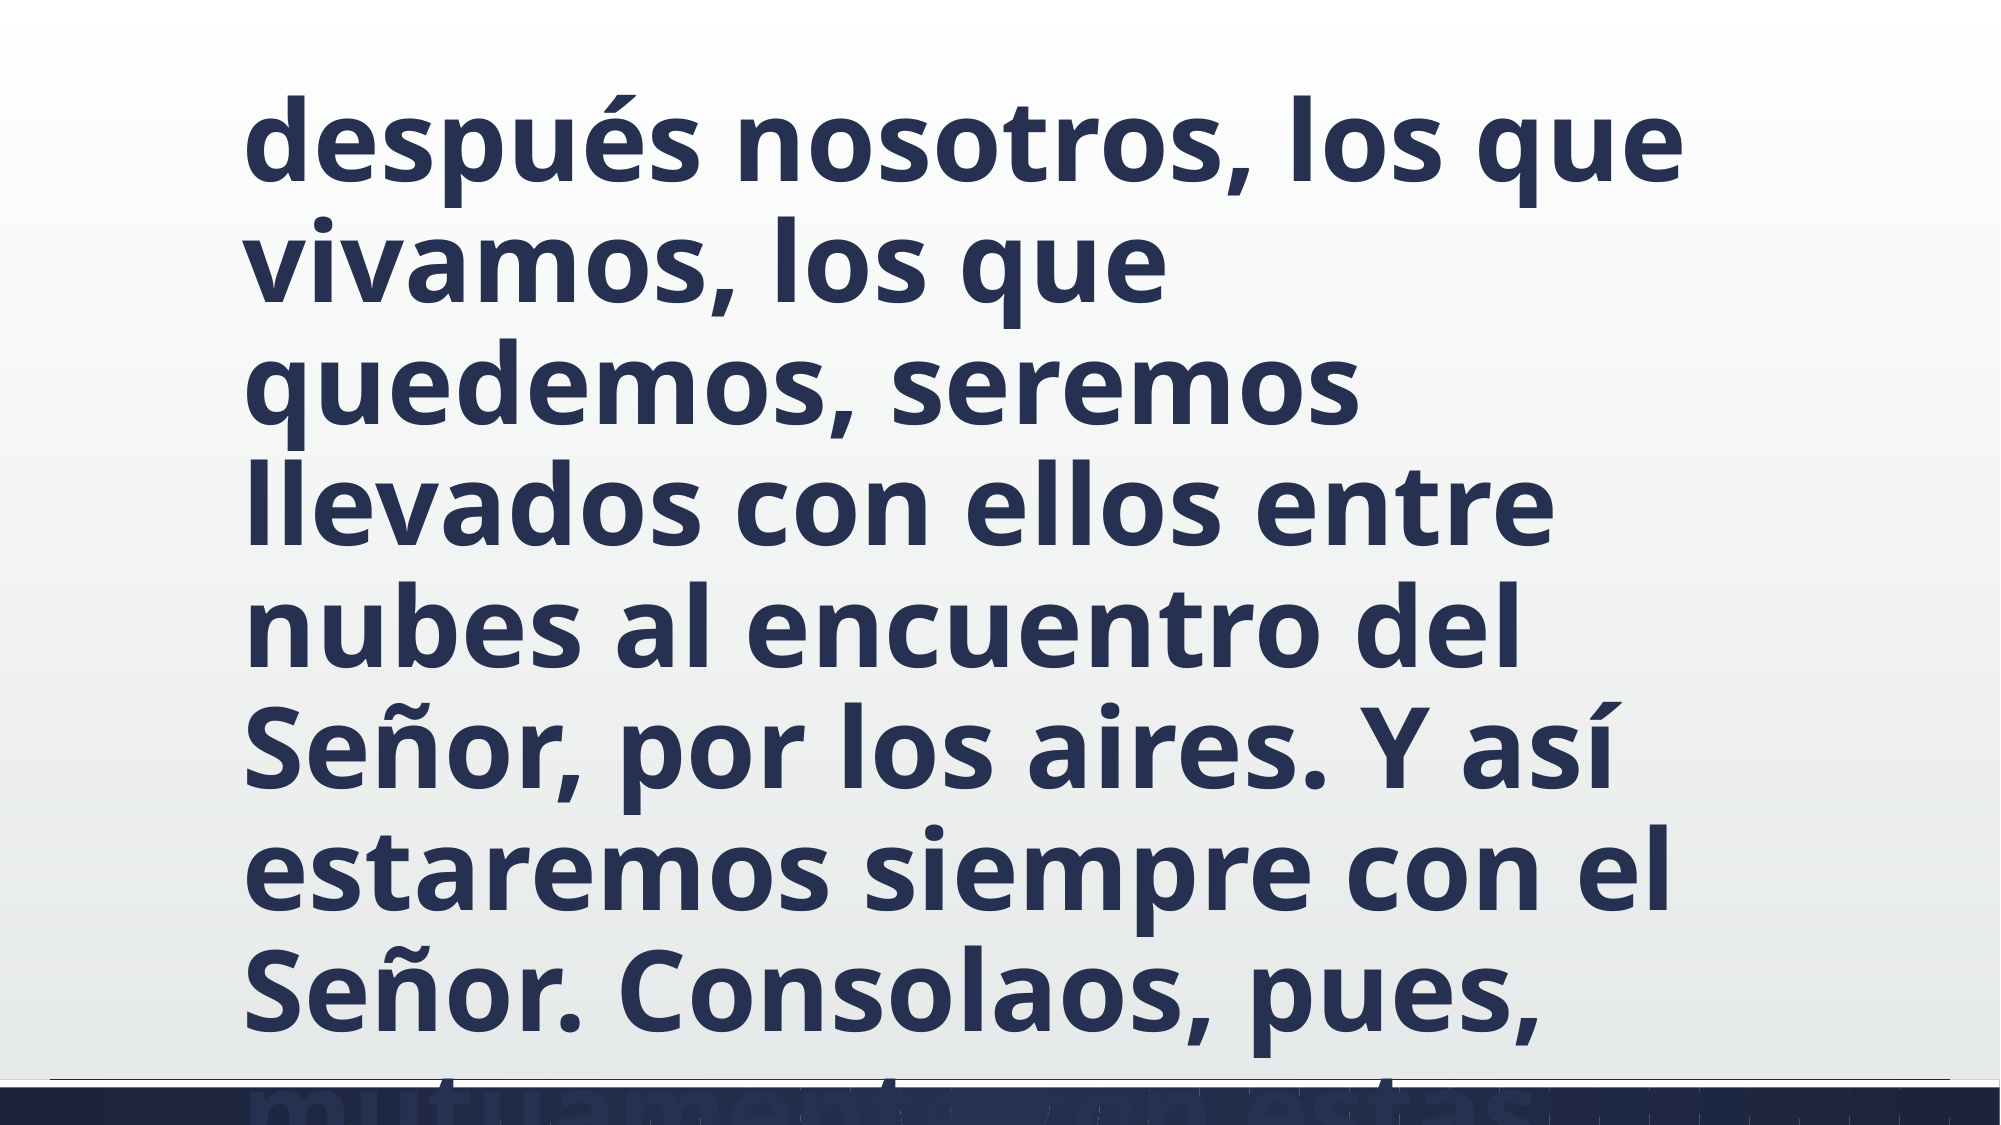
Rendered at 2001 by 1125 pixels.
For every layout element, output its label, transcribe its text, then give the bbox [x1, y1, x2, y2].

list después nosotros, los que vivamos, los que quedemos, seremos llevados con ellos entre nubes al encuentro del Señor, por los aires. Y así estaremos siempre con el Señor. Consolaos, pues, mutuamente con estas palabras. [219, 76, 1827, 990]
